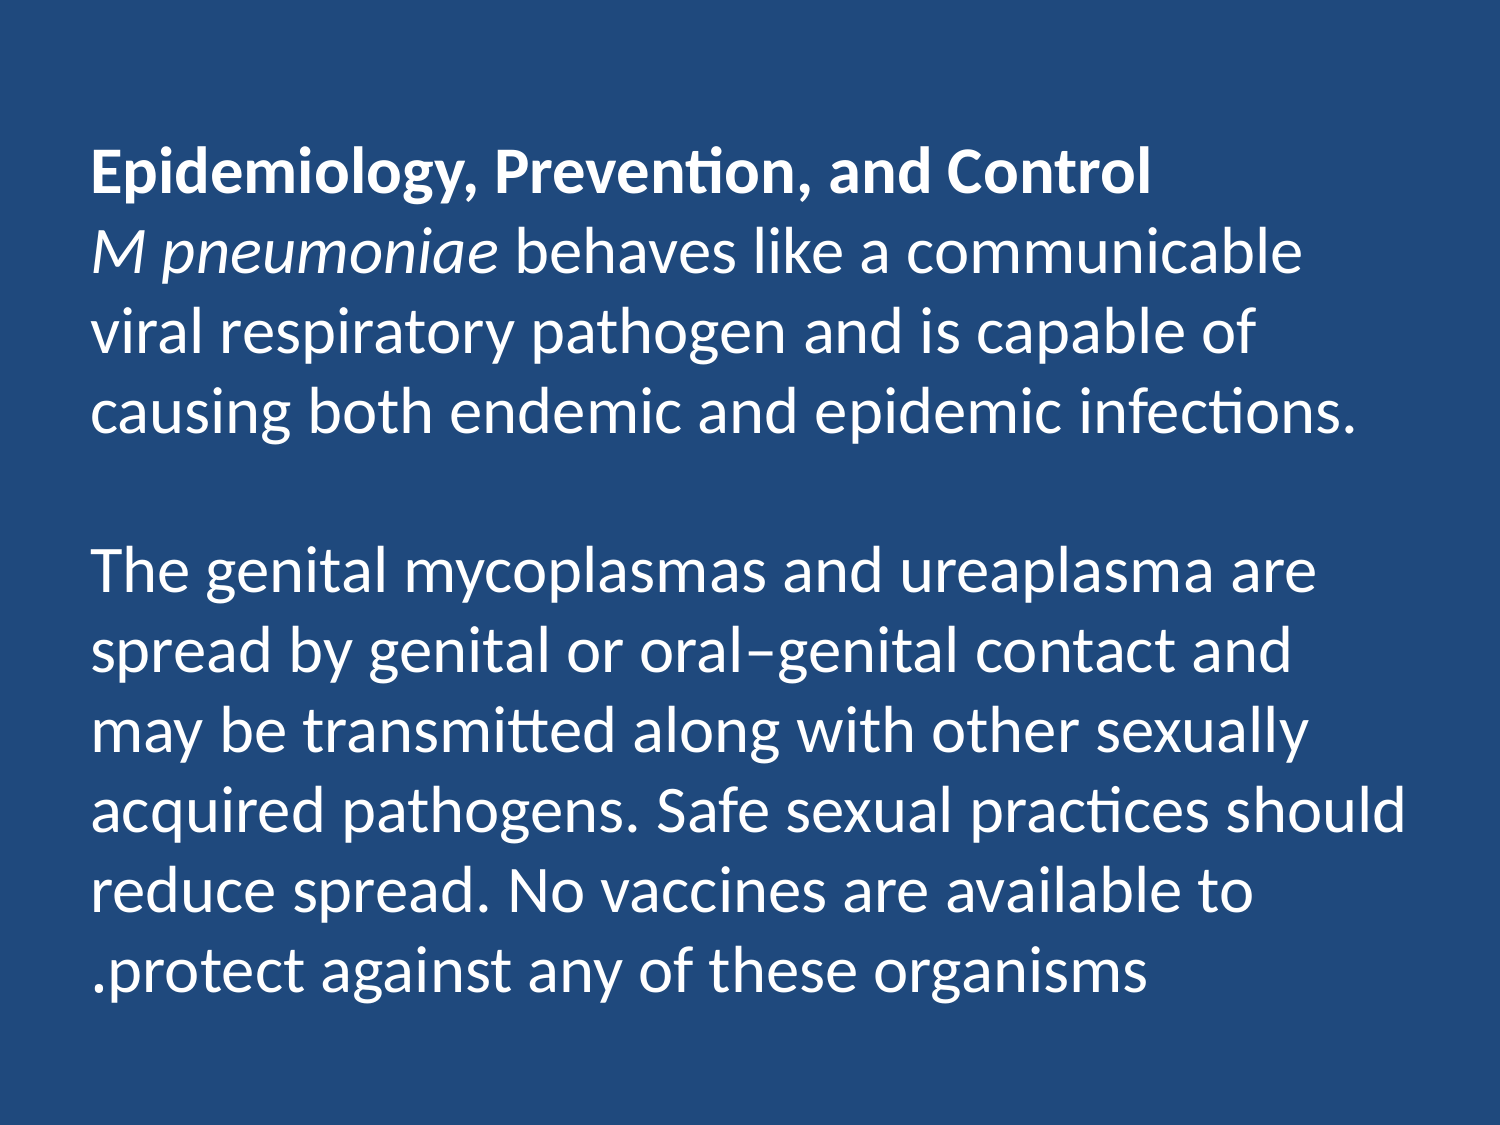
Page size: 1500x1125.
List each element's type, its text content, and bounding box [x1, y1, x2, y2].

title Epidemiology, Prevention, and Control M pneumoniae behaves like a communicable viral respiratory pathogen and is capable of causing both endemic and epidemic infections. The genital mycoplasmas and ureaplasma are spread by genital or oral–genital contact and may be transmitted along with other sexually acquired pathogens. Safe sexual practices should reduce spread. No vaccines are available to protect against any of these organisms. [75, 45, 1425, 1088]
